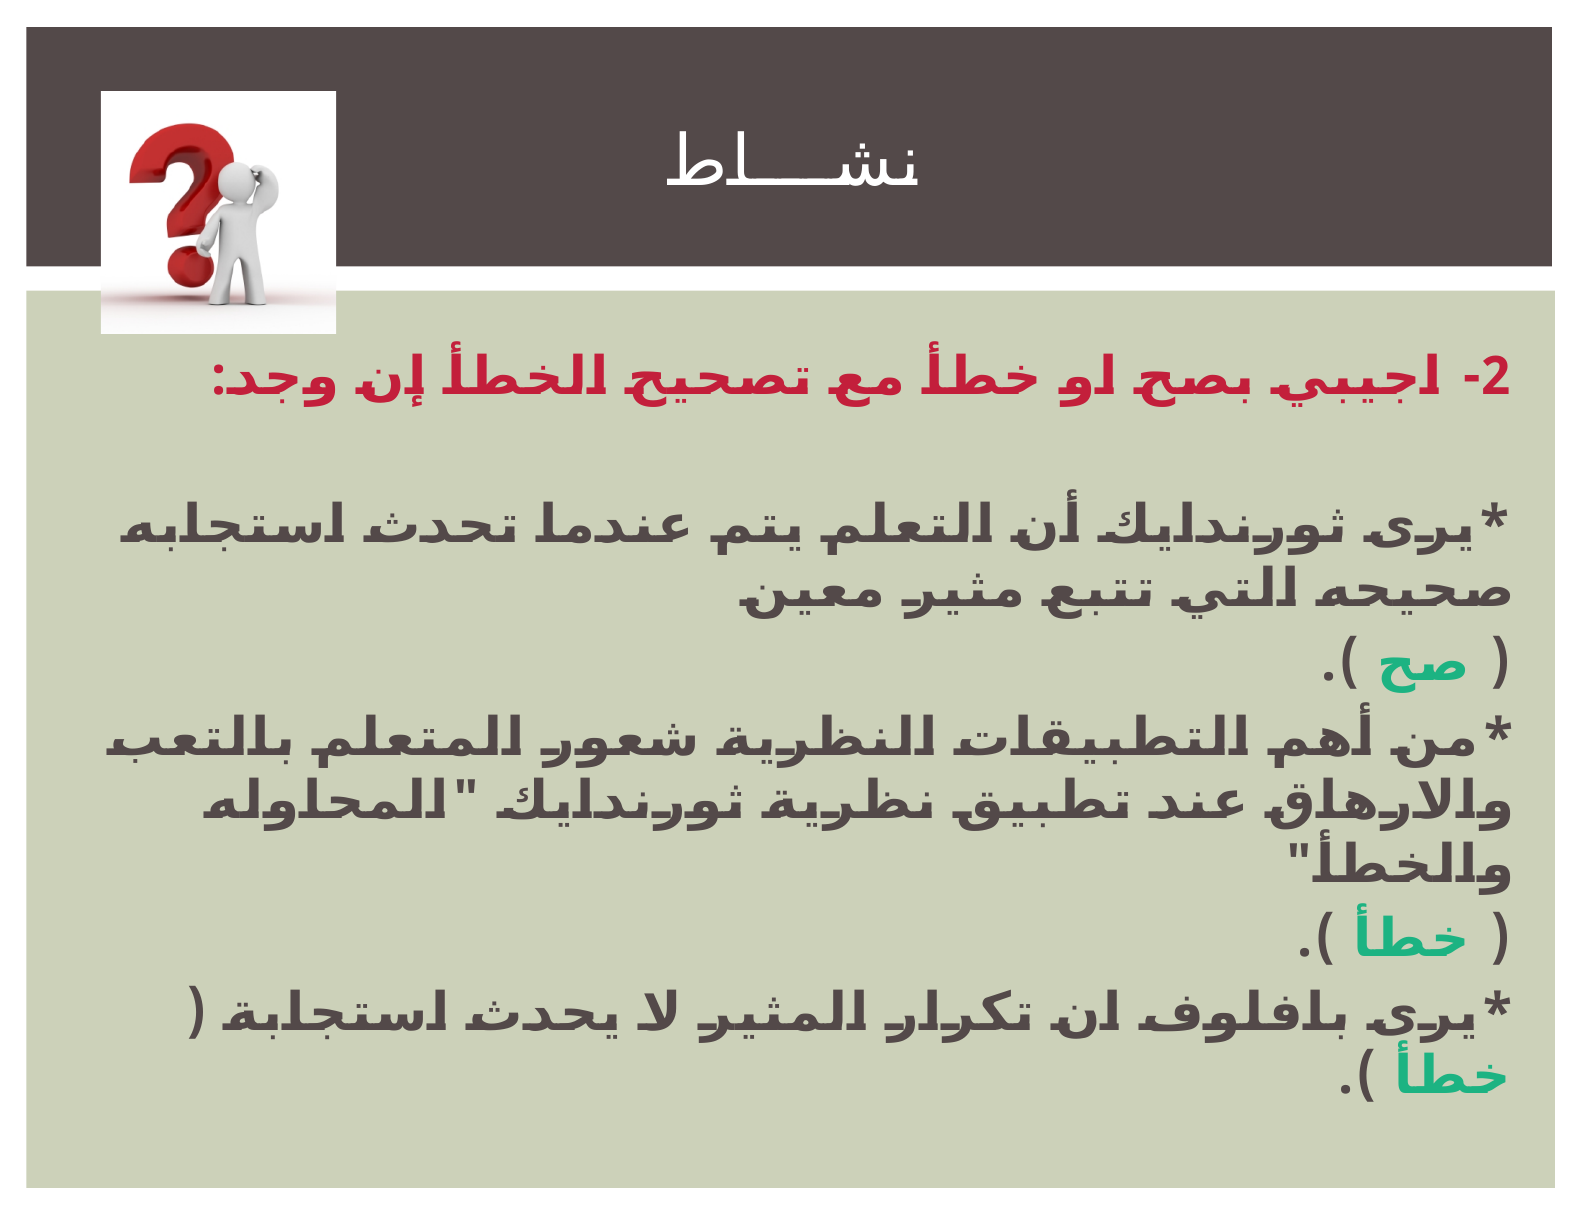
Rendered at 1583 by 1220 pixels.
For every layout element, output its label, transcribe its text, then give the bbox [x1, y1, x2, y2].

title نشـــاط [65, 63, 1517, 251]
list 2- اجيبي بصح او خطأ مع تصحيح الخطأ إن وجد: *يرى ثورندايك أن التعلم يتم عندما تحدث استجابه صحيحه التي تتبع مثير معين ( صح ). *من أهم التطبيقات النظرية شعور المتعلم بالتعب والارهاق عند تطبيق نظرية ثورندايك "المحاوله والخطأ" ( خطأ ). *يرى بافلوف ان تكرار المثير ﻻ يحدث استجابة ( خطأ ). [46, 333, 1538, 1118]
picture [100, 91, 337, 334]
